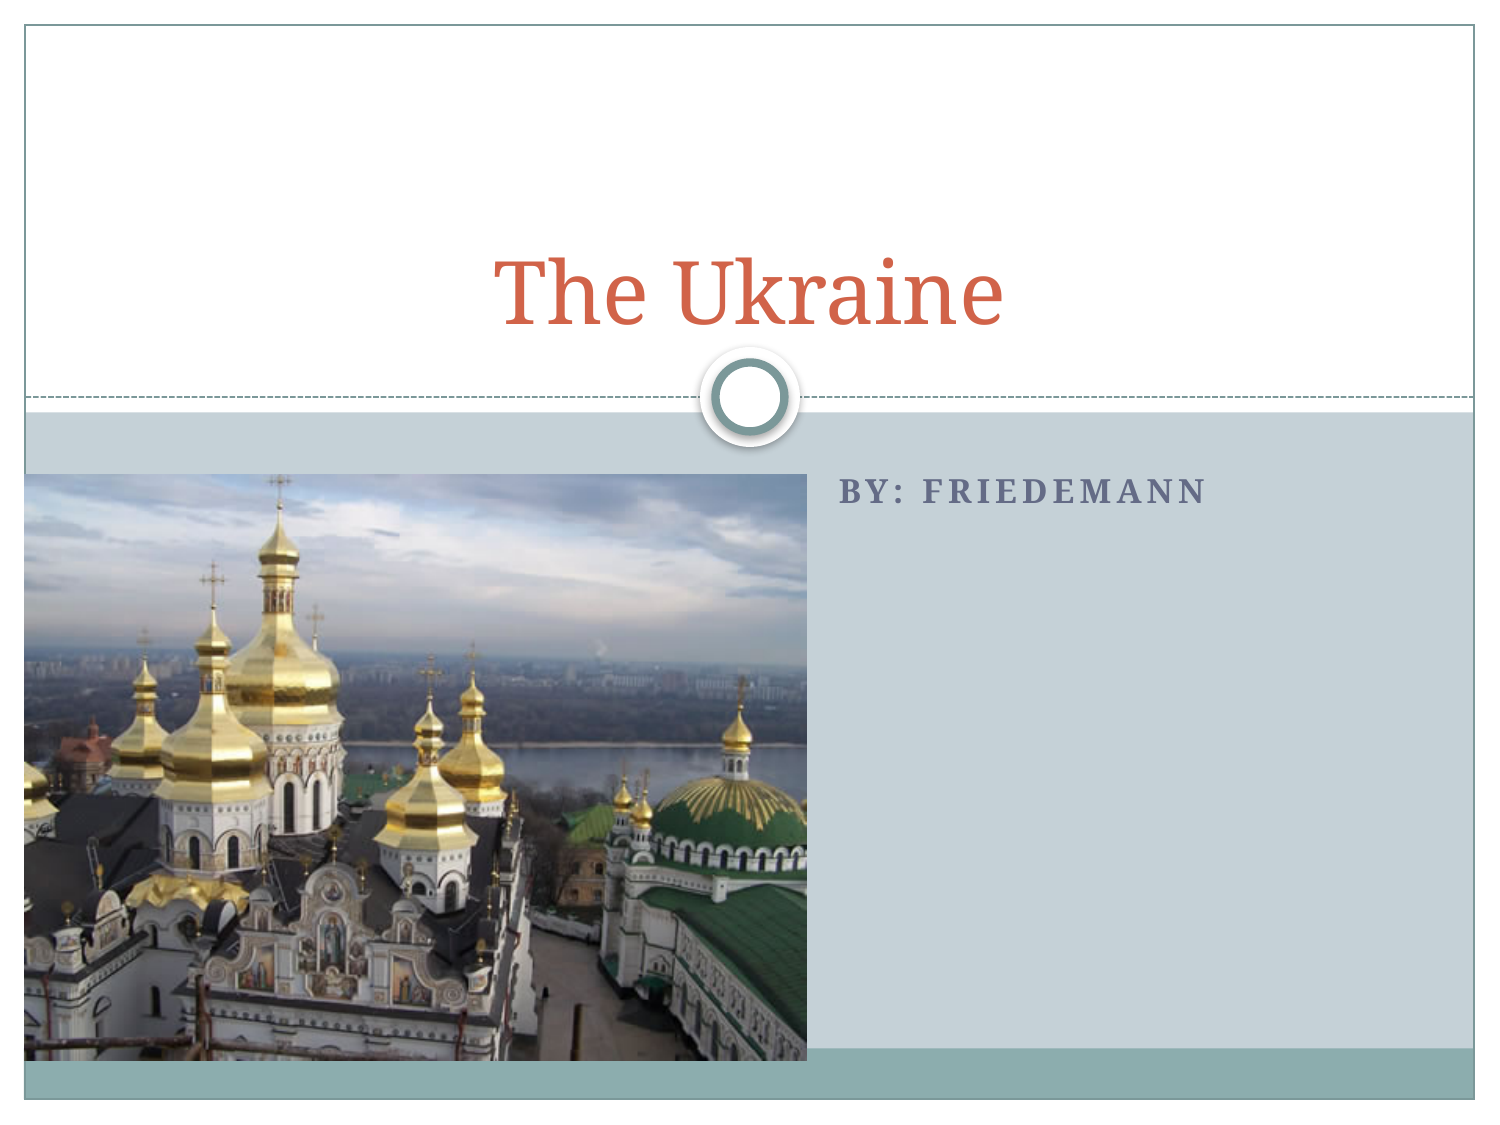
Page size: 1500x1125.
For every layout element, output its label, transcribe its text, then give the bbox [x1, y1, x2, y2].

picture [24, 474, 807, 1062]
title The Ukraine [112, 62, 1388, 350]
subtitle By: Friedemann [225, 462, 1275, 750]
